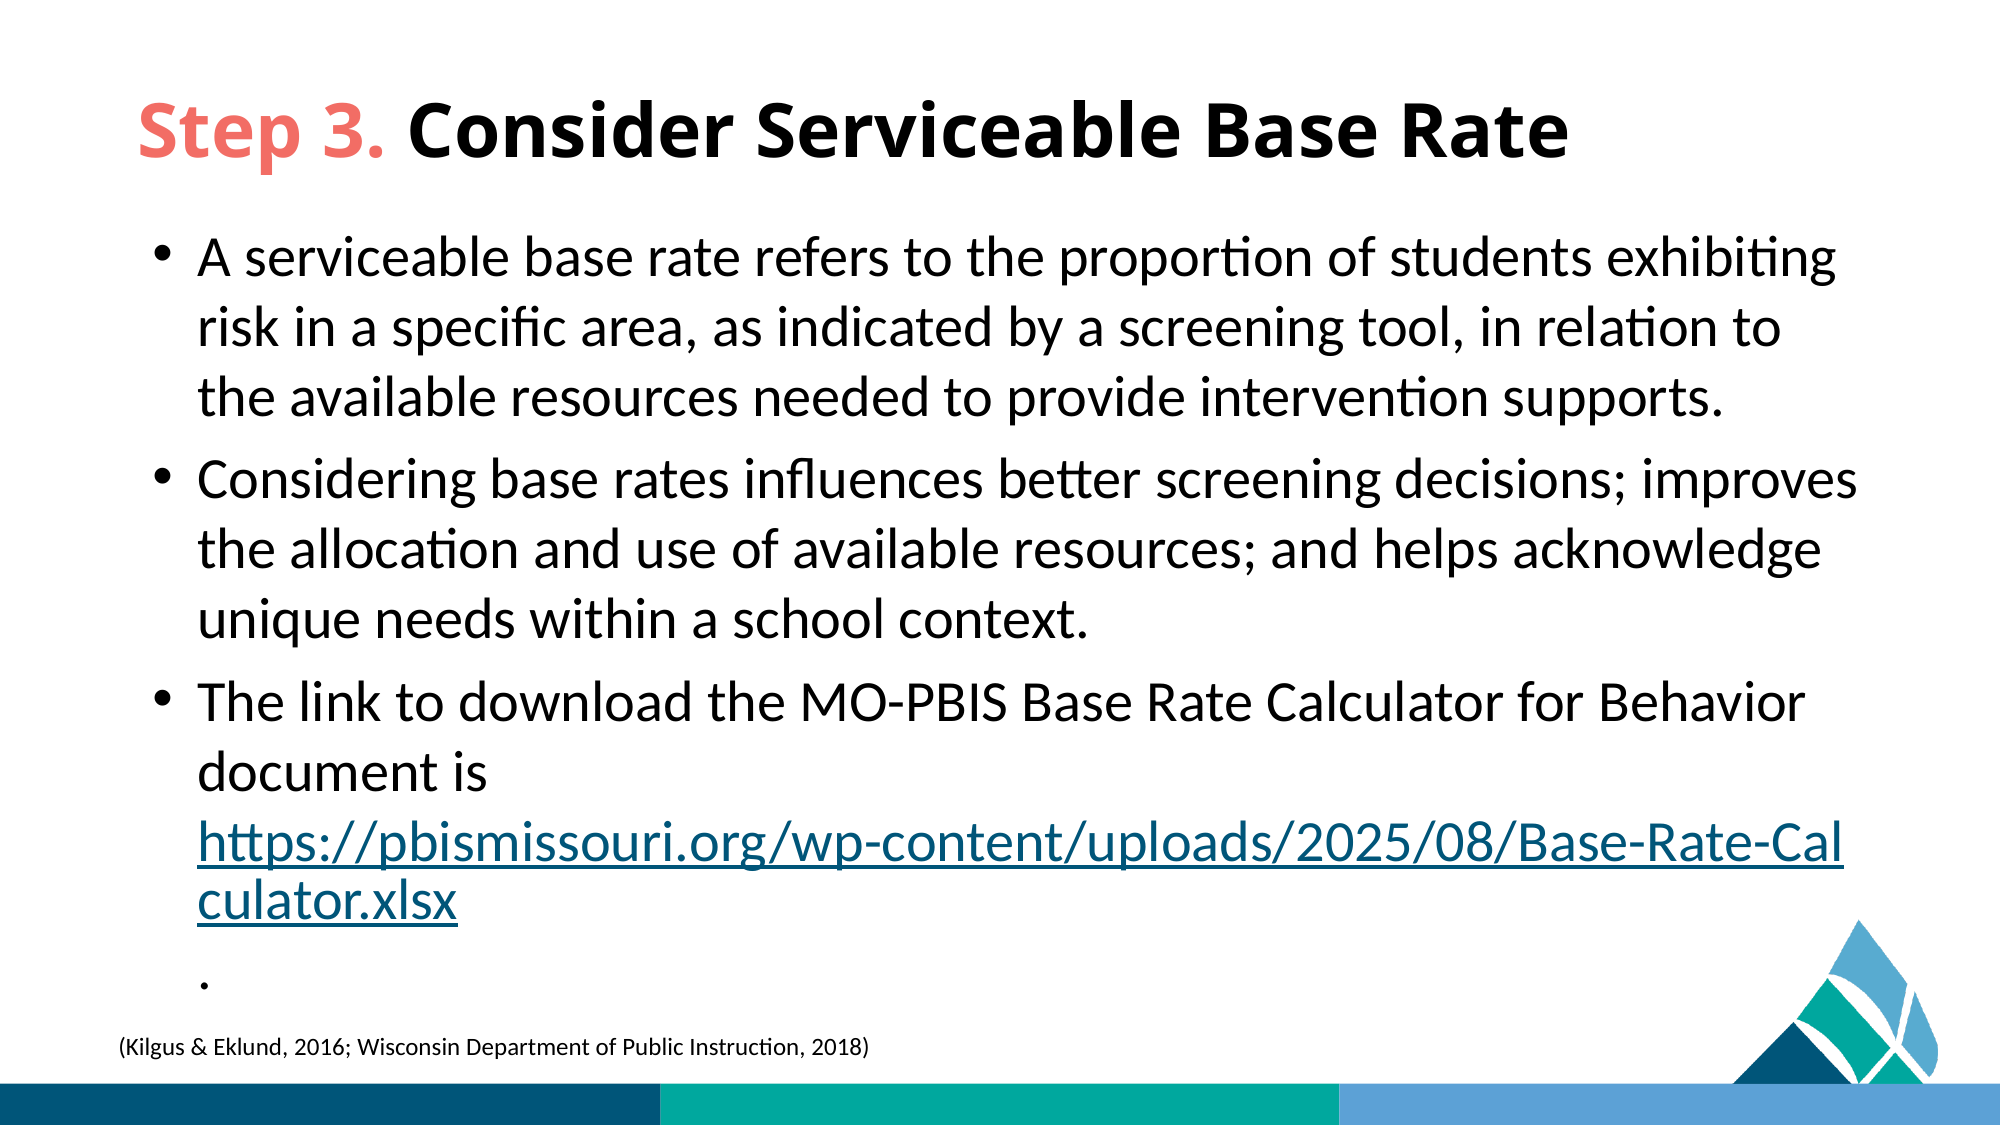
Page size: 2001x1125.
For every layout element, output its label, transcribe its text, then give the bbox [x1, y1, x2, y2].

text_box (Kilgus & Eklund, 2016; Wisconsin Department of Public Instruction, 2018) [98, 1020, 1863, 1070]
picture [1732, 1070, 1745, 1084]
picture [1732, 919, 1938, 1084]
list A serviceable base rate refers to the proportion of students exhibiting risk in a specific area, as indicated by a screening tool, in relation to the available resources needed to provide intervention supports. Considering base rates influences better screening decisions; improves the allocation and use of available resources; and helps acknowledge unique needs within a school context. The link to download the MO-PBIS Base Rate Calculator for Behavior document is https://pbismissouri.org/wp-content/uploads/2025/08/Base-Rate-Calculator.xlsx. [137, 217, 1863, 931]
title Step 3. Consider Serviceable Base Rate [137, 59, 1863, 195]
